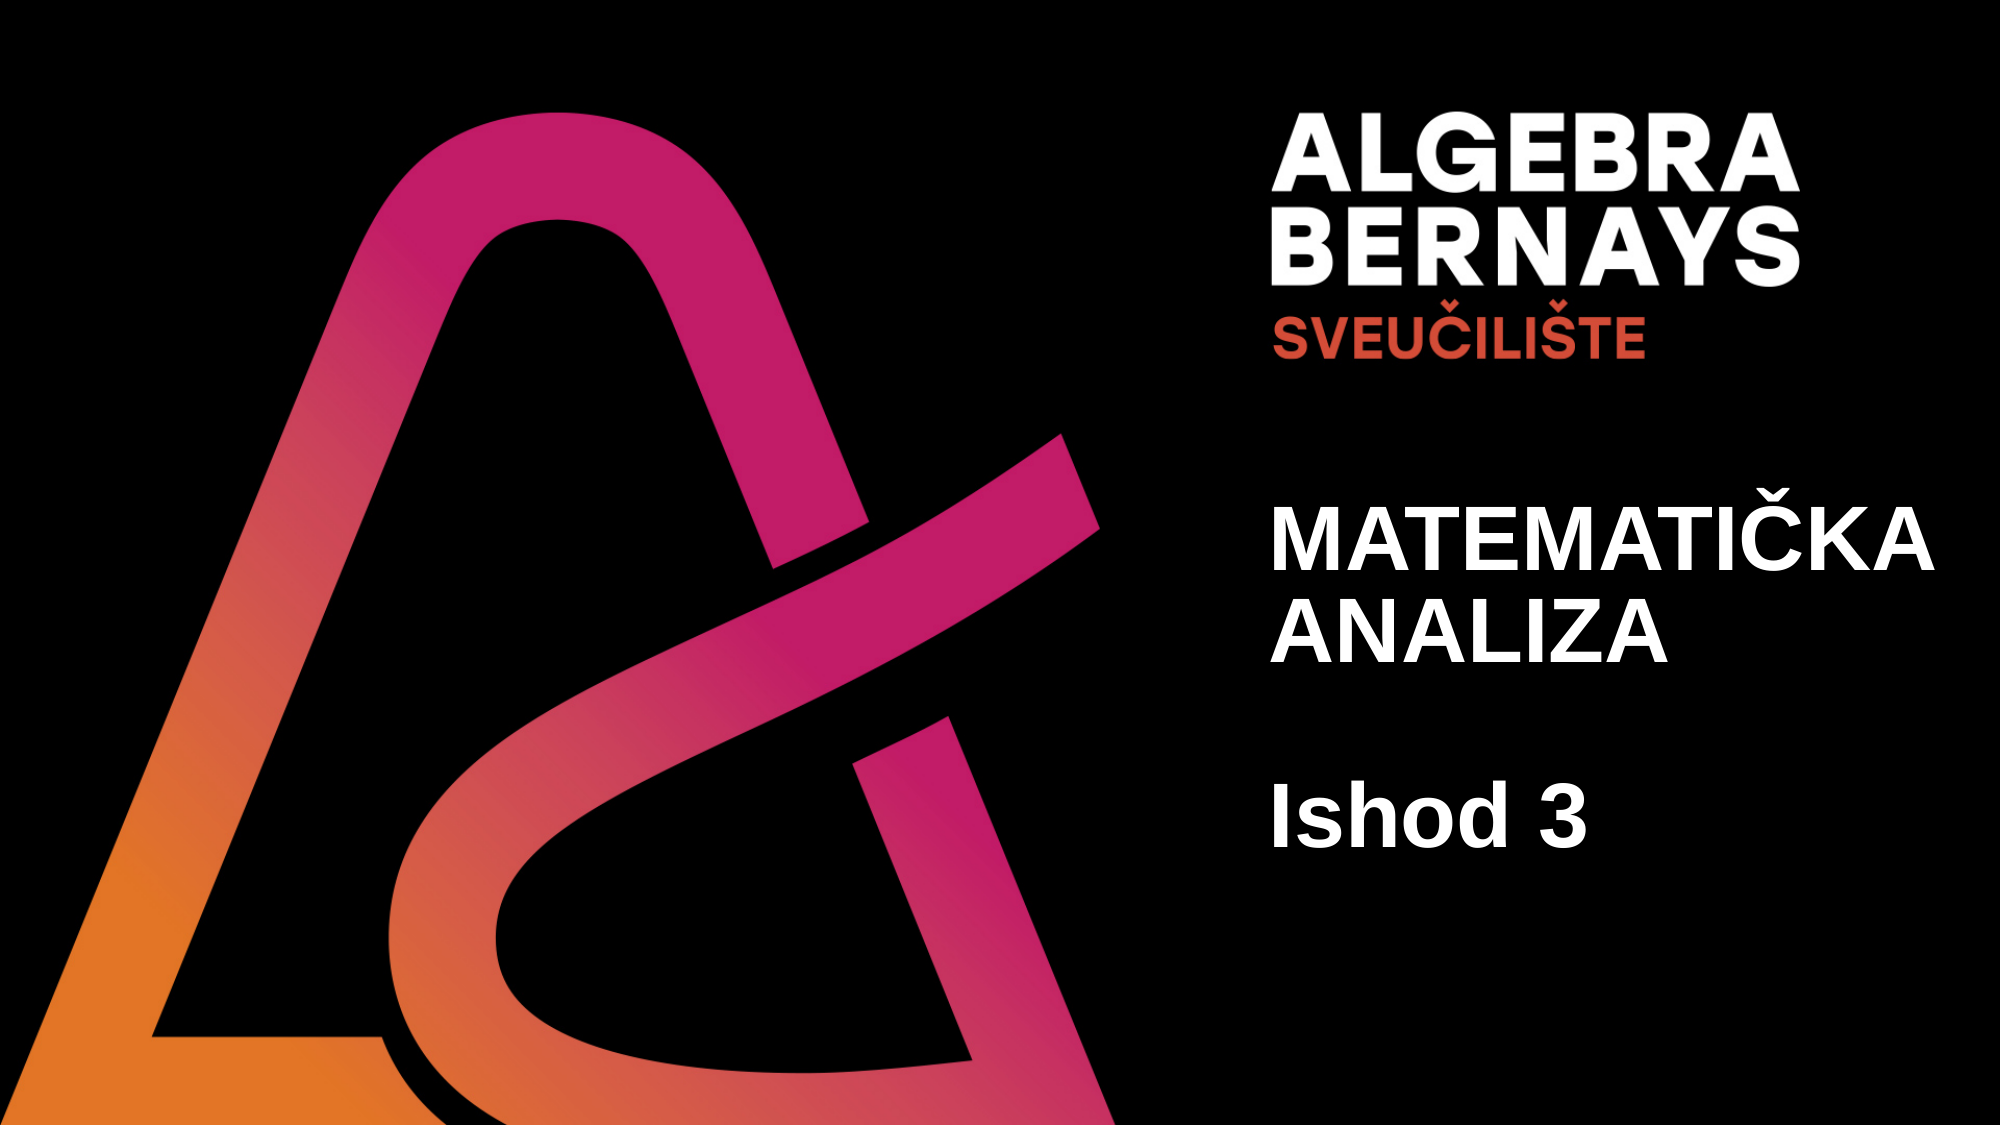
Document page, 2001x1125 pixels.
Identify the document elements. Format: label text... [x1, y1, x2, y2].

text_box MATEMATIČKA ANALIZA Ishod 3 [1253, 489, 2000, 952]
picture [0, 0, 2000, 1125]
